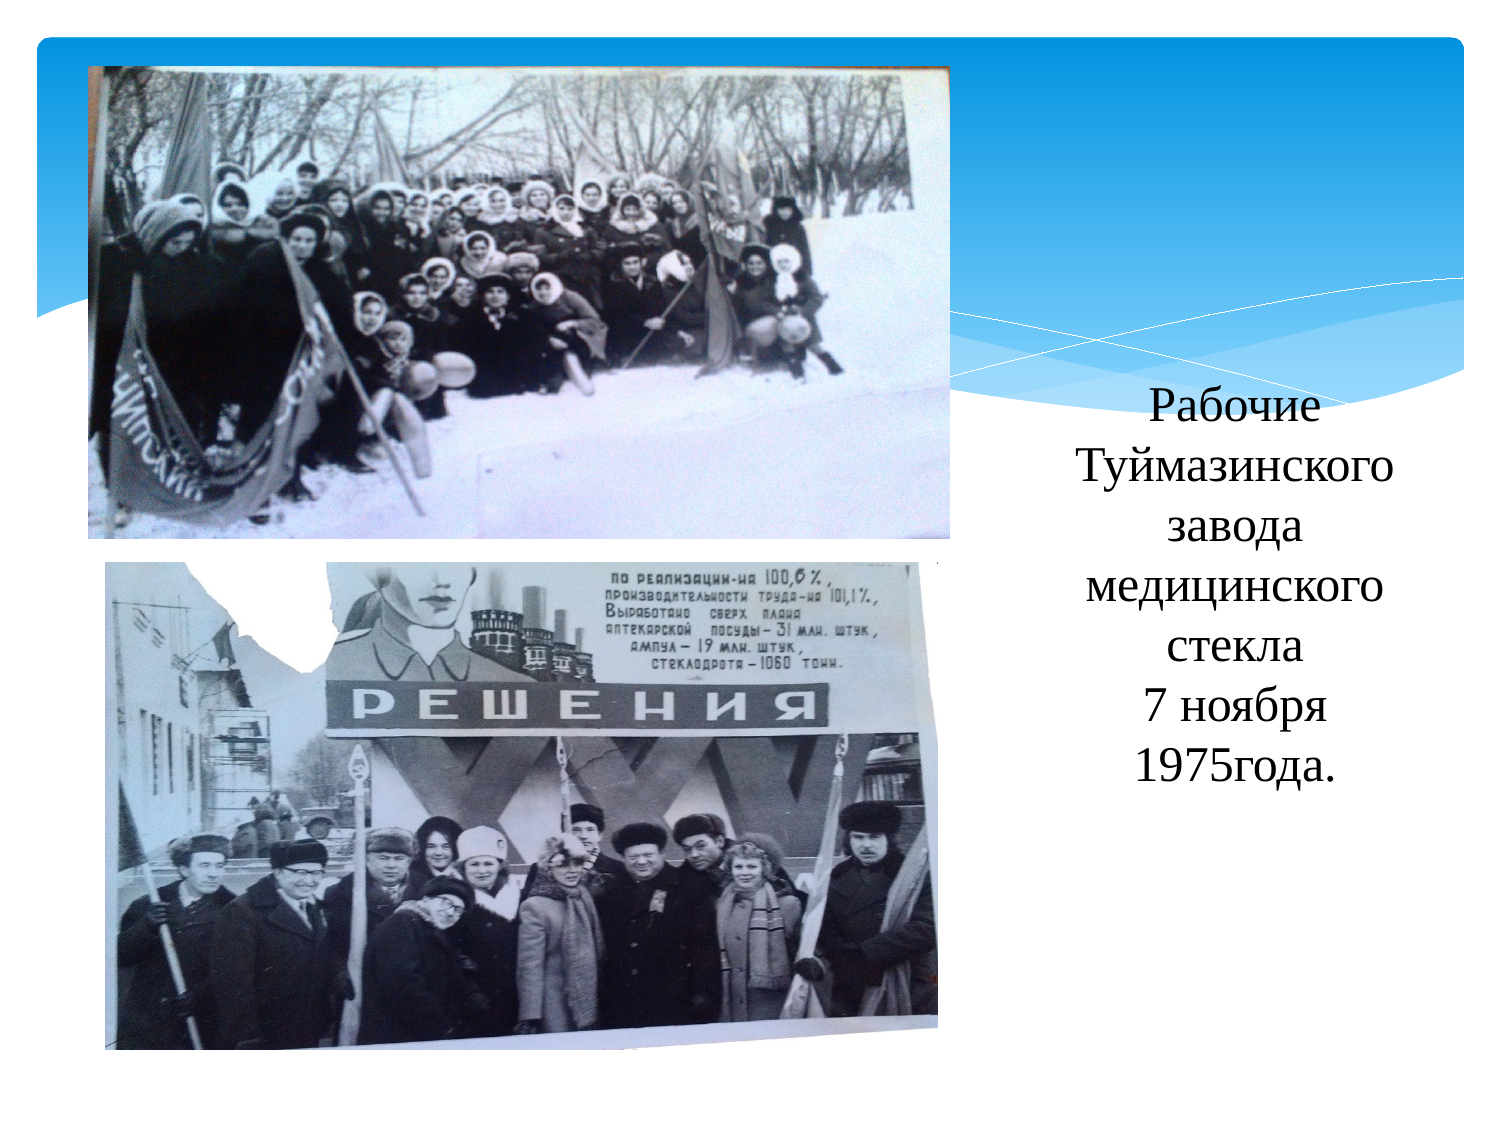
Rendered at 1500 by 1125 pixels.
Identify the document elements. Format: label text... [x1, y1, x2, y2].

picture [88, 67, 950, 540]
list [105, 562, 938, 1051]
title Рабочие Туймазинского завода медицинского стекла 7 ноября 1975года. [1045, 55, 1425, 1047]
